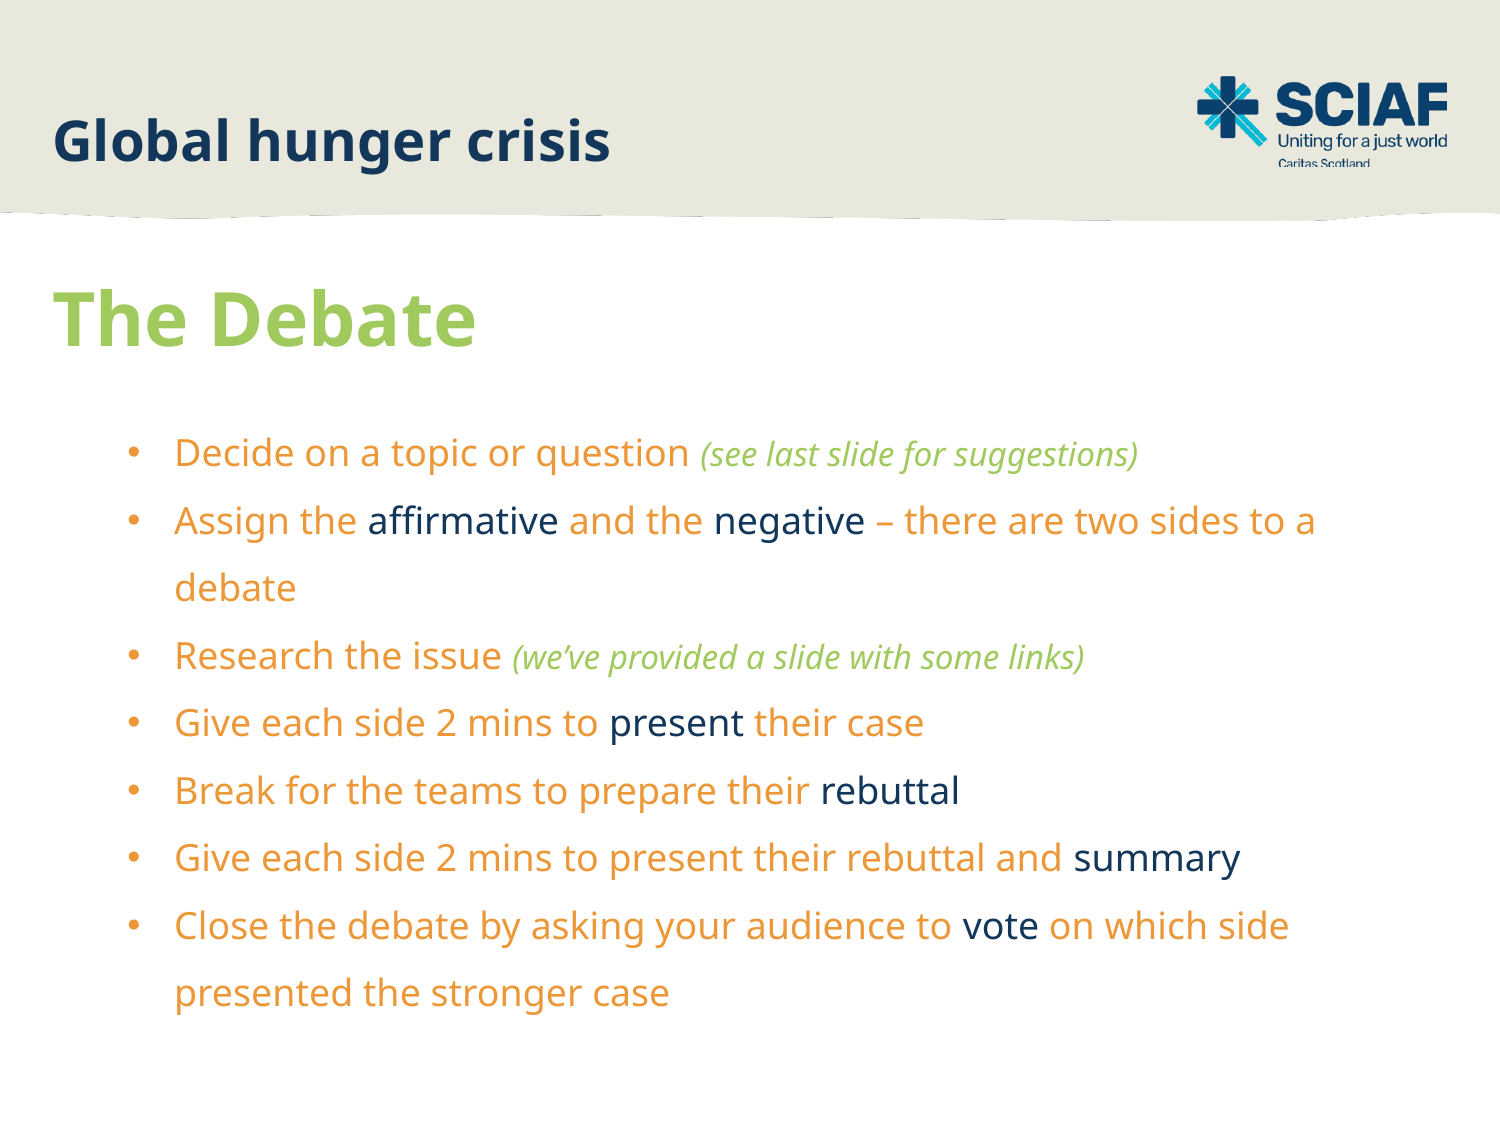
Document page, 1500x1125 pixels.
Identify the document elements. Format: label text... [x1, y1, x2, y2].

text_box The Debate Decide on a topic or question (see last slide for suggestions) Assign the affirmative and the negative – there are two sides to a debate Research the issue (we’ve provided a slide with some links) Give each side 2 mins to present their case Break for the teams to prepare their rebuttal Give each side 2 mins to present their rebuttal and summary Close the debate by asking your audience to vote on which side presented the stronger case [37, 264, 1447, 1022]
picture [0, 0, 1500, 221]
